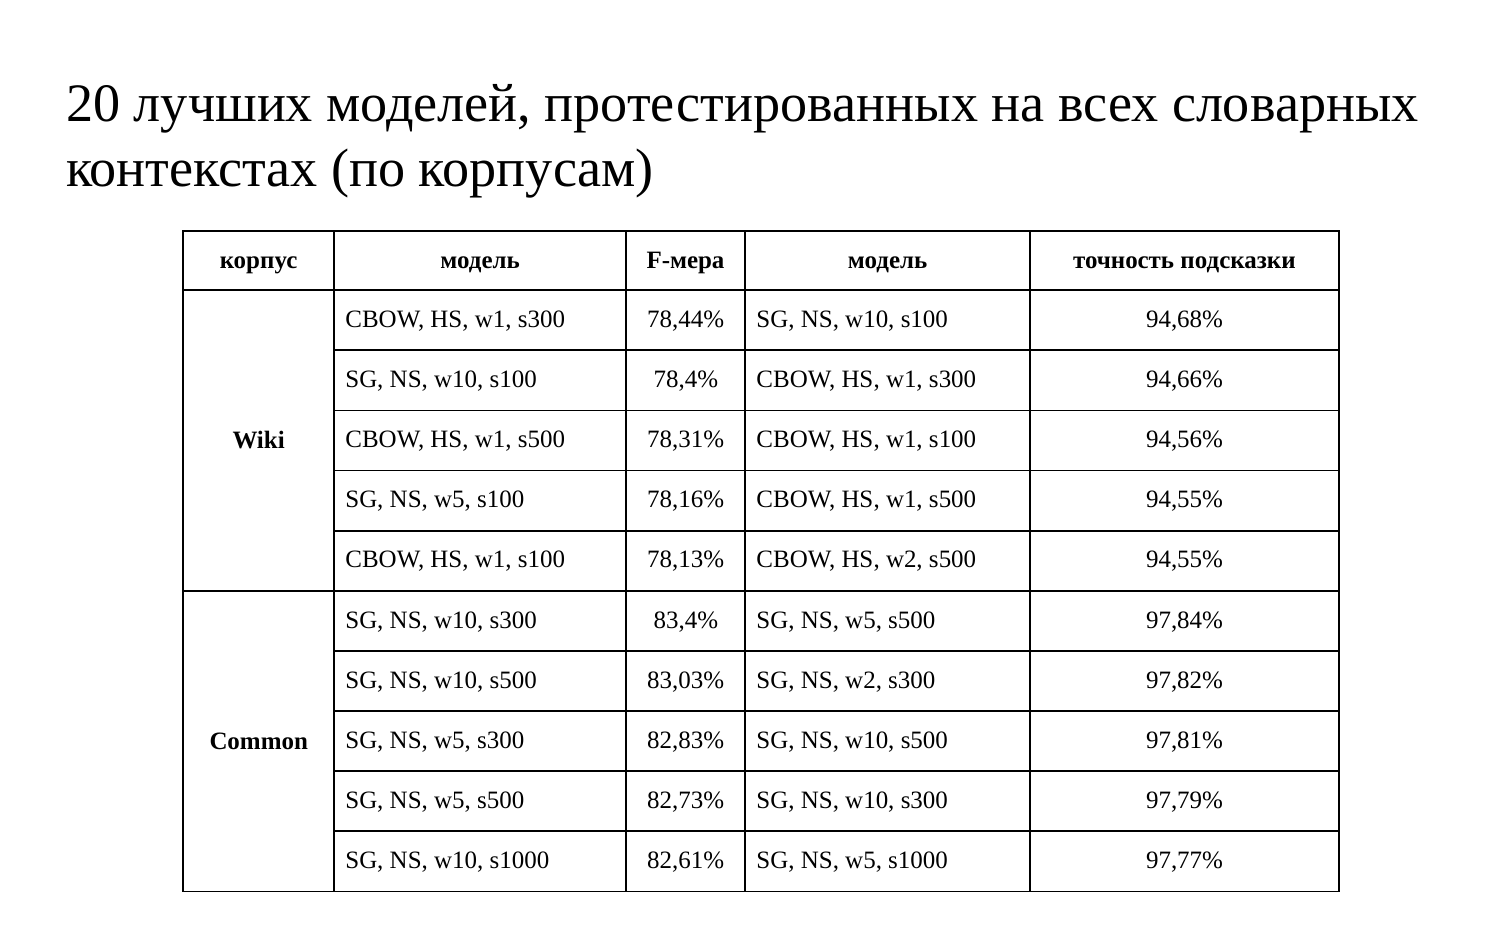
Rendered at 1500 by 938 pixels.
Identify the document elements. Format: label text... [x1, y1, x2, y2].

title 20 лучших моделей, протестированных на всех словарных контекстах (по корпусам) [51, 52, 1449, 157]
table_cell 94,55% [1031, 471, 1338, 530]
table_cell 97,77% [1031, 832, 1338, 891]
table_cell Wiki [184, 291, 333, 590]
table_cell 82,61% [627, 832, 744, 891]
table_cell SG, NS, w10, s100 [335, 351, 625, 410]
table_cell SG, NS, w5, s500 [335, 772, 625, 830]
table_cell 83,03% [627, 652, 744, 710]
table_cell 82,83% [627, 712, 744, 770]
table_header модель [746, 232, 1029, 289]
table_cell 78,31% [627, 411, 744, 470]
table_cell 94,66% [1031, 351, 1338, 410]
table_cell SG, NS, w5, s300 [335, 712, 625, 770]
table_cell CBOW, HS, w2, s500 [746, 532, 1029, 590]
table_cell 78,13% [627, 532, 744, 590]
table_cell 97,79% [1031, 772, 1338, 830]
table_header модель [335, 232, 625, 289]
table_cell 78,4% [627, 351, 744, 410]
table_cell SG, NS, w10, s500 [335, 652, 625, 710]
table_cell SG, NS, w10, s500 [746, 712, 1029, 770]
table_cell 94,56% [1031, 411, 1338, 470]
table_cell CBOW, HS, w1, s300 [746, 351, 1029, 410]
table_cell SG, NS, w10, s100 [746, 291, 1029, 349]
table_cell CBOW, HS, w1, s500 [335, 411, 625, 470]
table_cell 97,82% [1031, 652, 1338, 710]
table_cell 94,55% [1031, 532, 1338, 590]
table_cell 78,44% [627, 291, 744, 349]
table_cell SG, NS, w5, s1000 [746, 832, 1029, 891]
table_header точность подсказки [1031, 232, 1338, 289]
table_cell 82,73% [627, 772, 744, 830]
table_cell CBOW, HS, w1, s300 [335, 291, 625, 349]
table_cell SG, NS, w5, s500 [746, 592, 1029, 650]
table_cell 83,4% [627, 592, 744, 650]
table_cell CBOW, HS, w1, s100 [335, 532, 625, 590]
table_cell Common [184, 592, 333, 891]
table_cell SG, NS, w10, s300 [746, 772, 1029, 830]
table_header корпус [184, 232, 333, 289]
table_cell 94,68% [1031, 291, 1338, 349]
table_cell SG, NS, w5, s100 [335, 471, 625, 530]
table_cell 97,81% [1031, 712, 1338, 770]
table_header F-мера [627, 232, 744, 289]
table_cell SG, NS, w2, s300 [746, 652, 1029, 710]
table_cell CBOW, HS, w1, s500 [746, 471, 1029, 530]
table_cell 78,16% [627, 471, 744, 530]
table_cell SG, NS, w10, s300 [335, 592, 625, 650]
table_cell SG, NS, w10, s1000 [335, 832, 625, 891]
table_cell 97,84% [1031, 592, 1338, 650]
table_cell CBOW, HS, w1, s100 [746, 411, 1029, 470]
